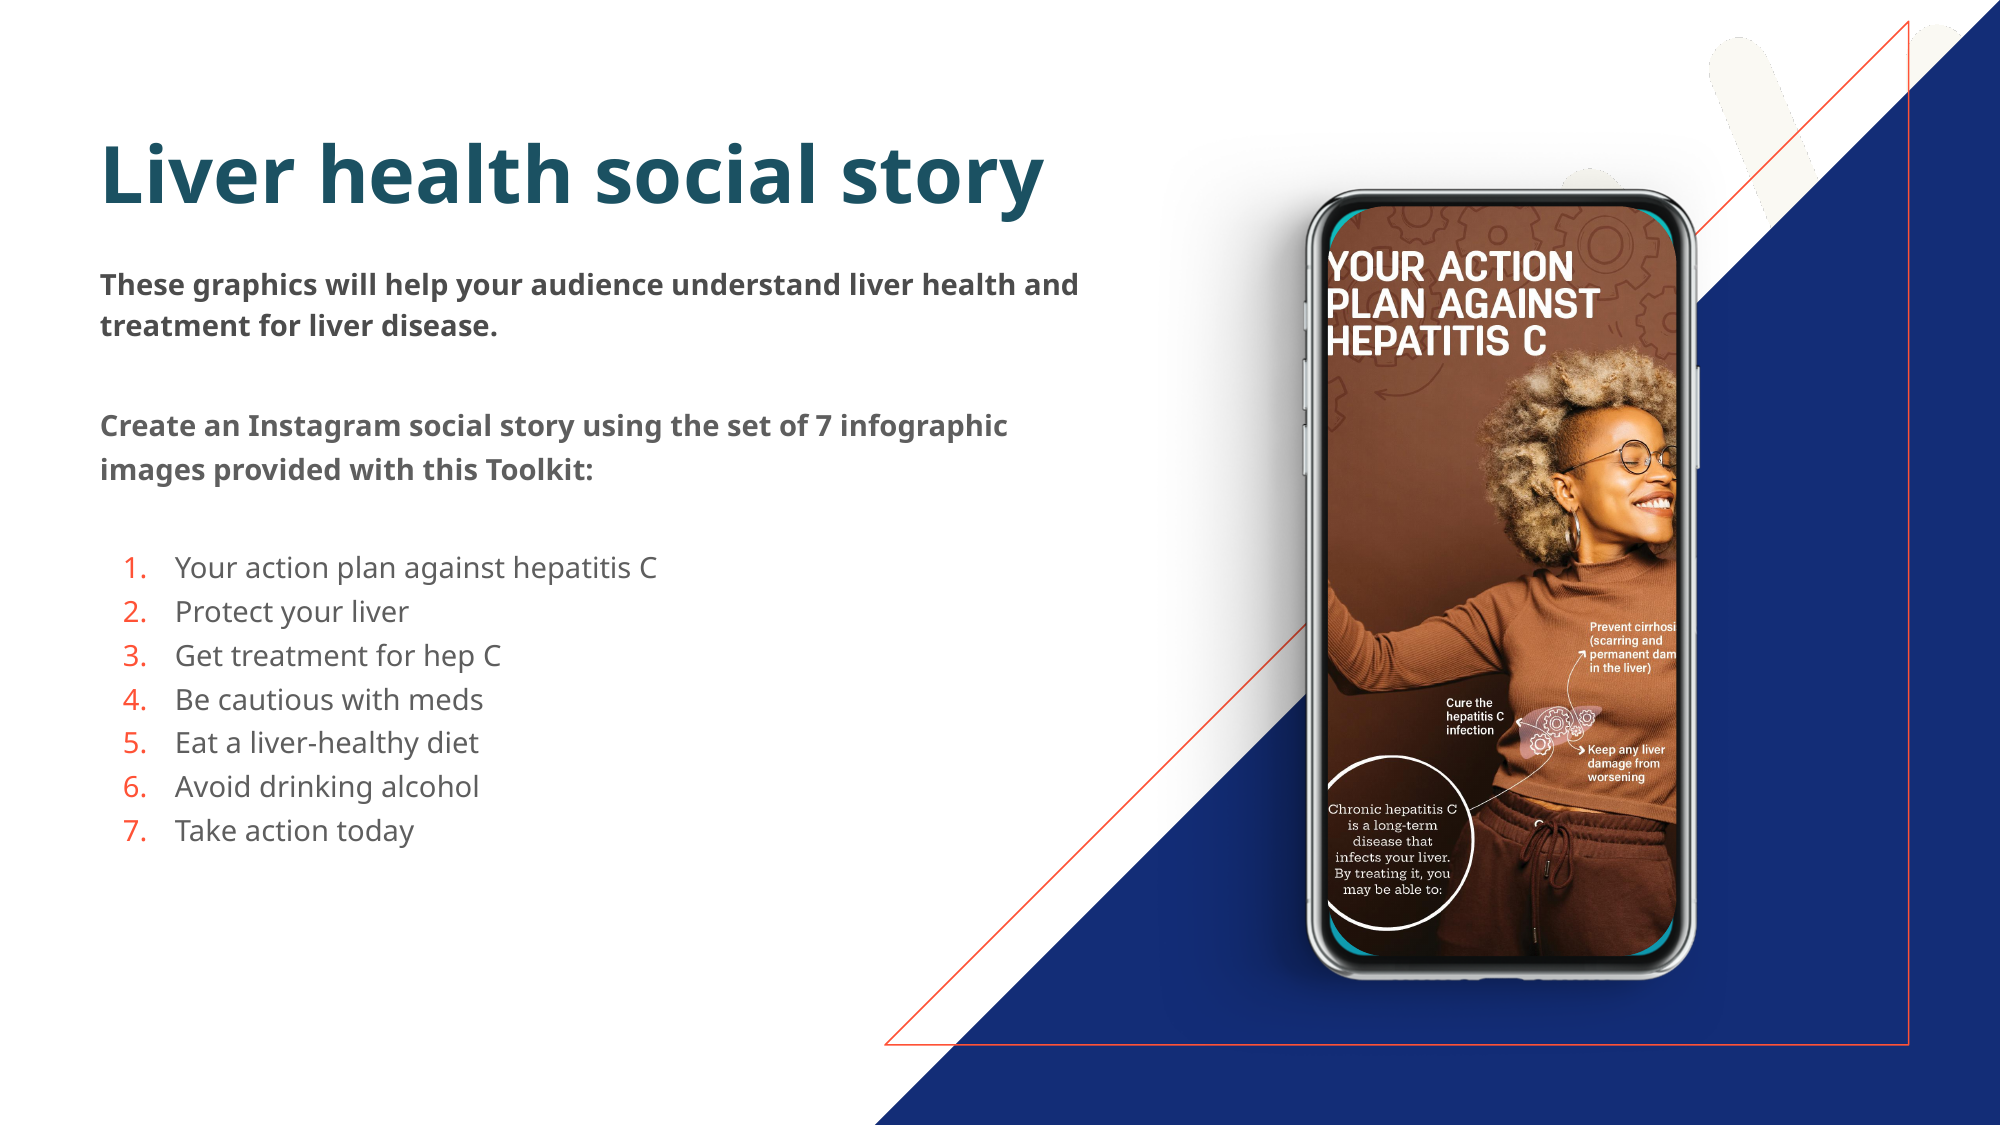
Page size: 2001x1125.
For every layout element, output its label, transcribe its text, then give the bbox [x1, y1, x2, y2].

list Create an Instagram social story using the set of 7 infographic images provided with this Toolkit: Your action plan against hepatitis C Protect your liver Get treatment for hep C Be cautious with meds Eat a liver-healthy diet Avoid drinking alcohol Take action today [100, 391, 1045, 995]
picture [999, 90, 2001, 1102]
list These graphics will help your audience understand liver health and treatment for liver disease. [99, 253, 1222, 907]
title Liver health social story [99, 10, 1313, 229]
